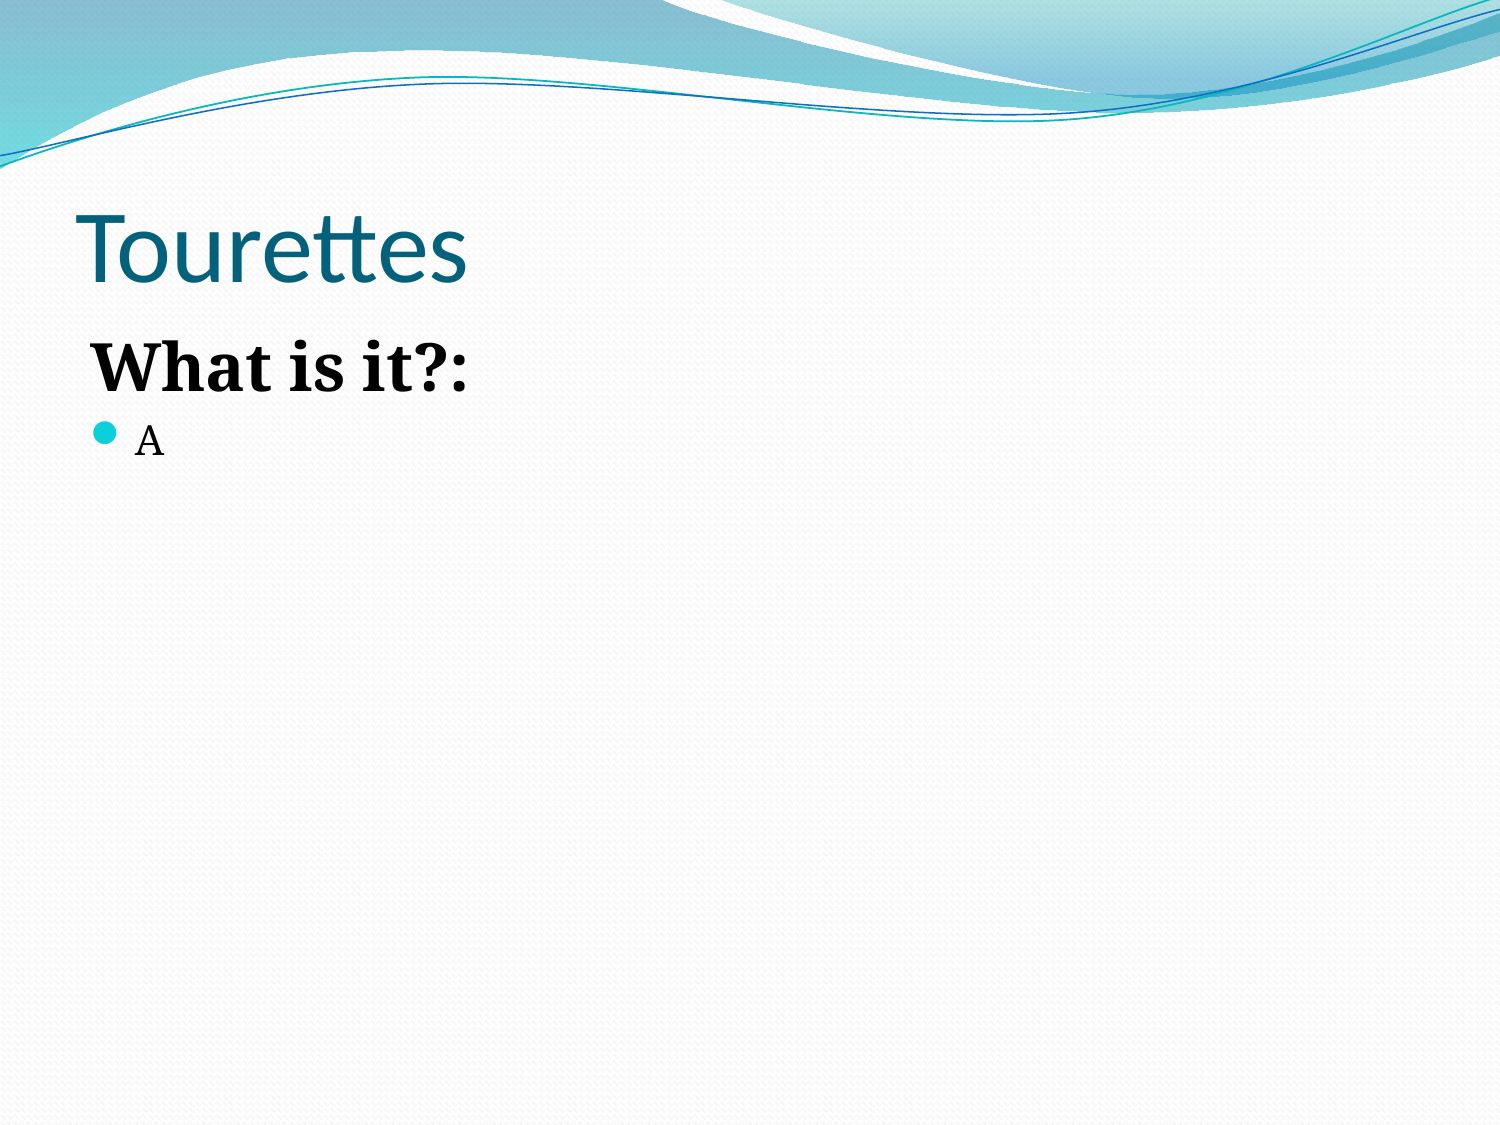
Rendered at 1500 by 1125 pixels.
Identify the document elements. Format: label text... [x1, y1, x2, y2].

title Tourettes [74, 115, 1426, 304]
list What is it?: A [74, 317, 1426, 1038]
